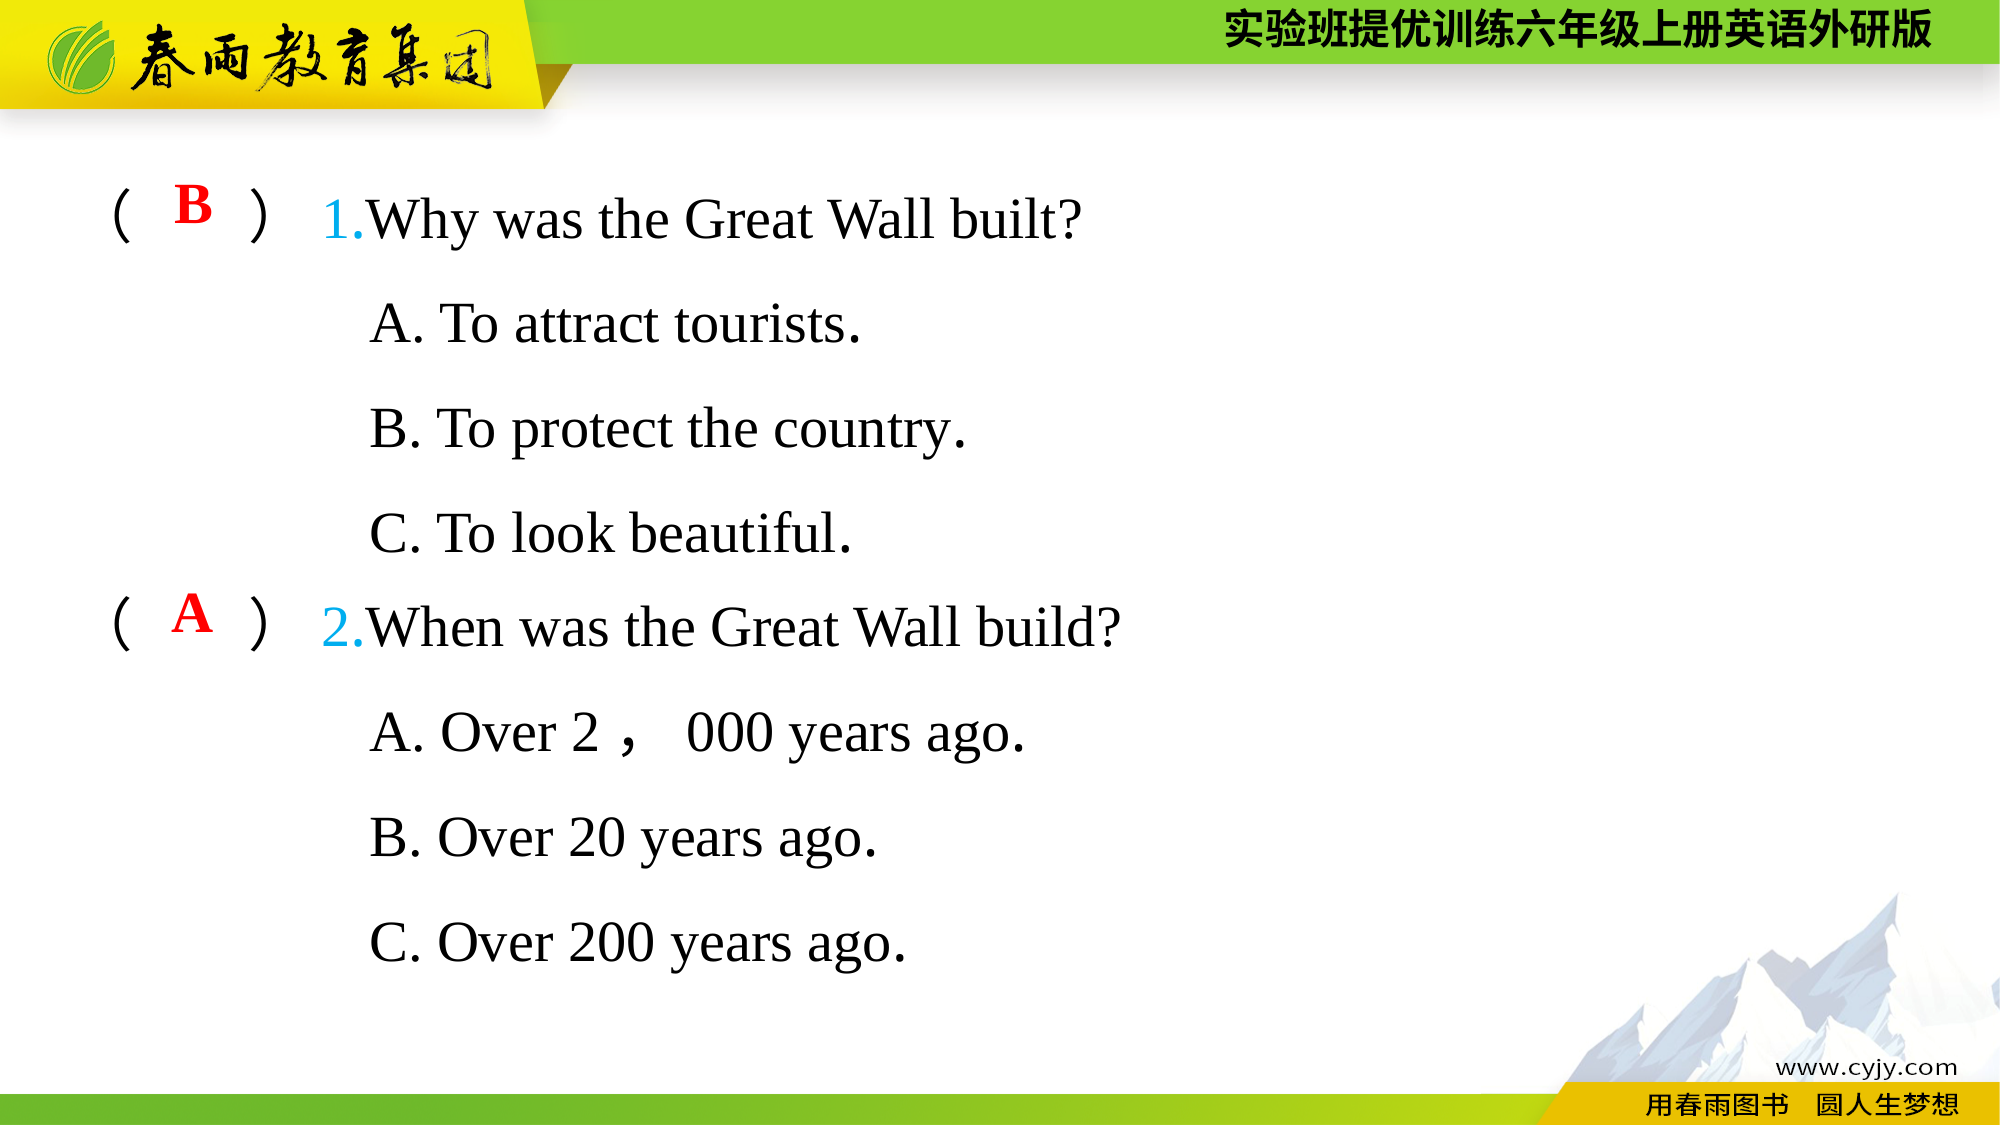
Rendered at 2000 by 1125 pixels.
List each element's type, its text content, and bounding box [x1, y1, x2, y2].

text_box A [156, 566, 232, 652]
list （ ）1.Why was the Great Wall built? A. To attract tourists. B. To protect the country. C. To look beautiful. [59, 137, 1944, 545]
picture [0, 0, 2000, 1125]
text_box B [159, 158, 233, 243]
text_box （ ）2.When was the Great Wall build? A. Over 2，000 years ago. B. Over 20 years ago. C. Over 200 years ago. [59, 545, 1944, 981]
